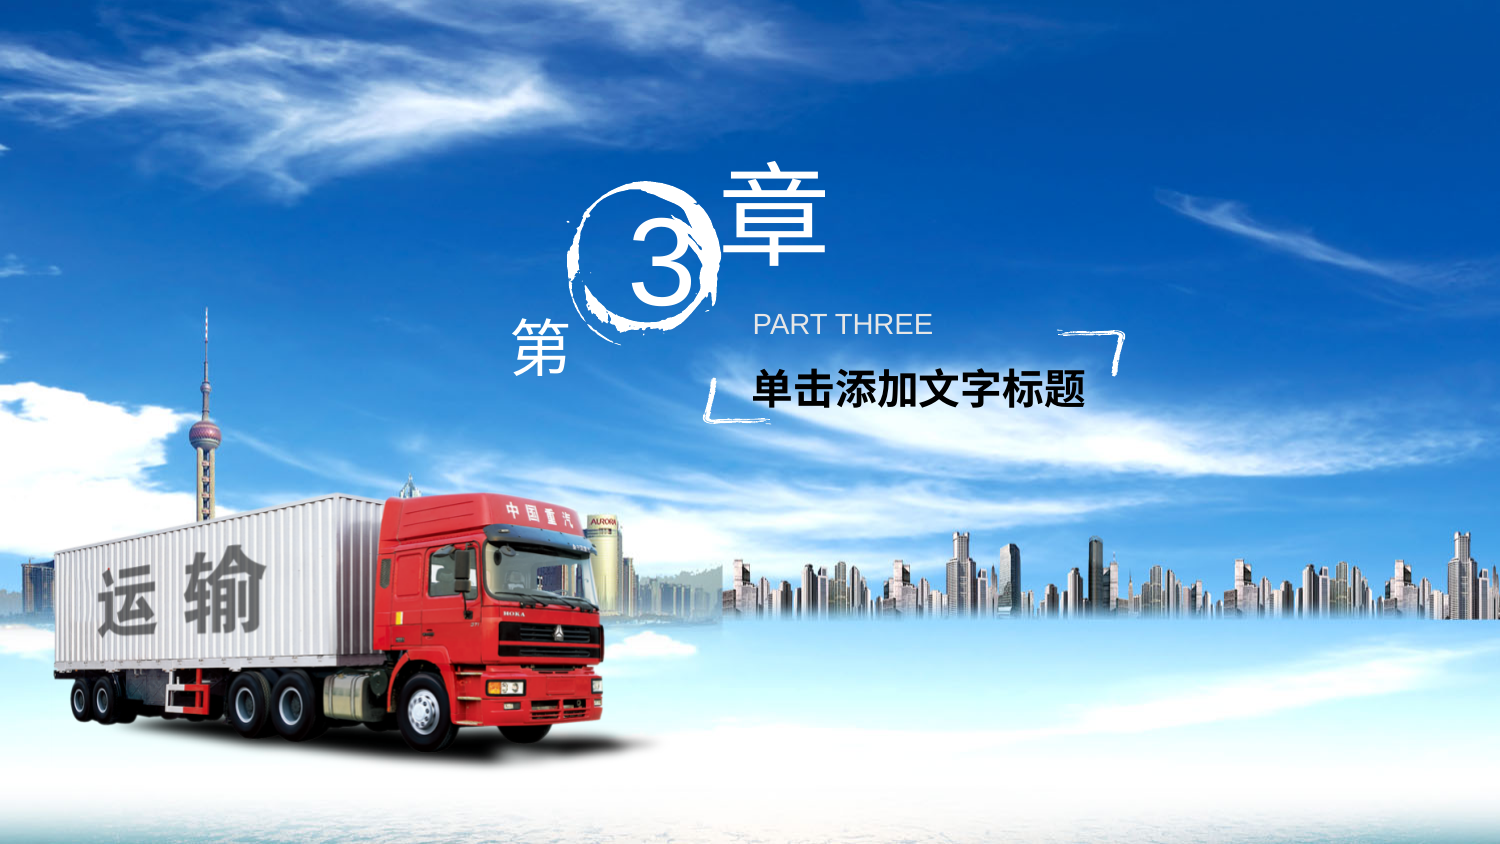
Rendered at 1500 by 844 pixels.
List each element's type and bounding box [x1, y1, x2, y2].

text_box [566, 180, 722, 346]
picture [0, 0, 1500, 844]
